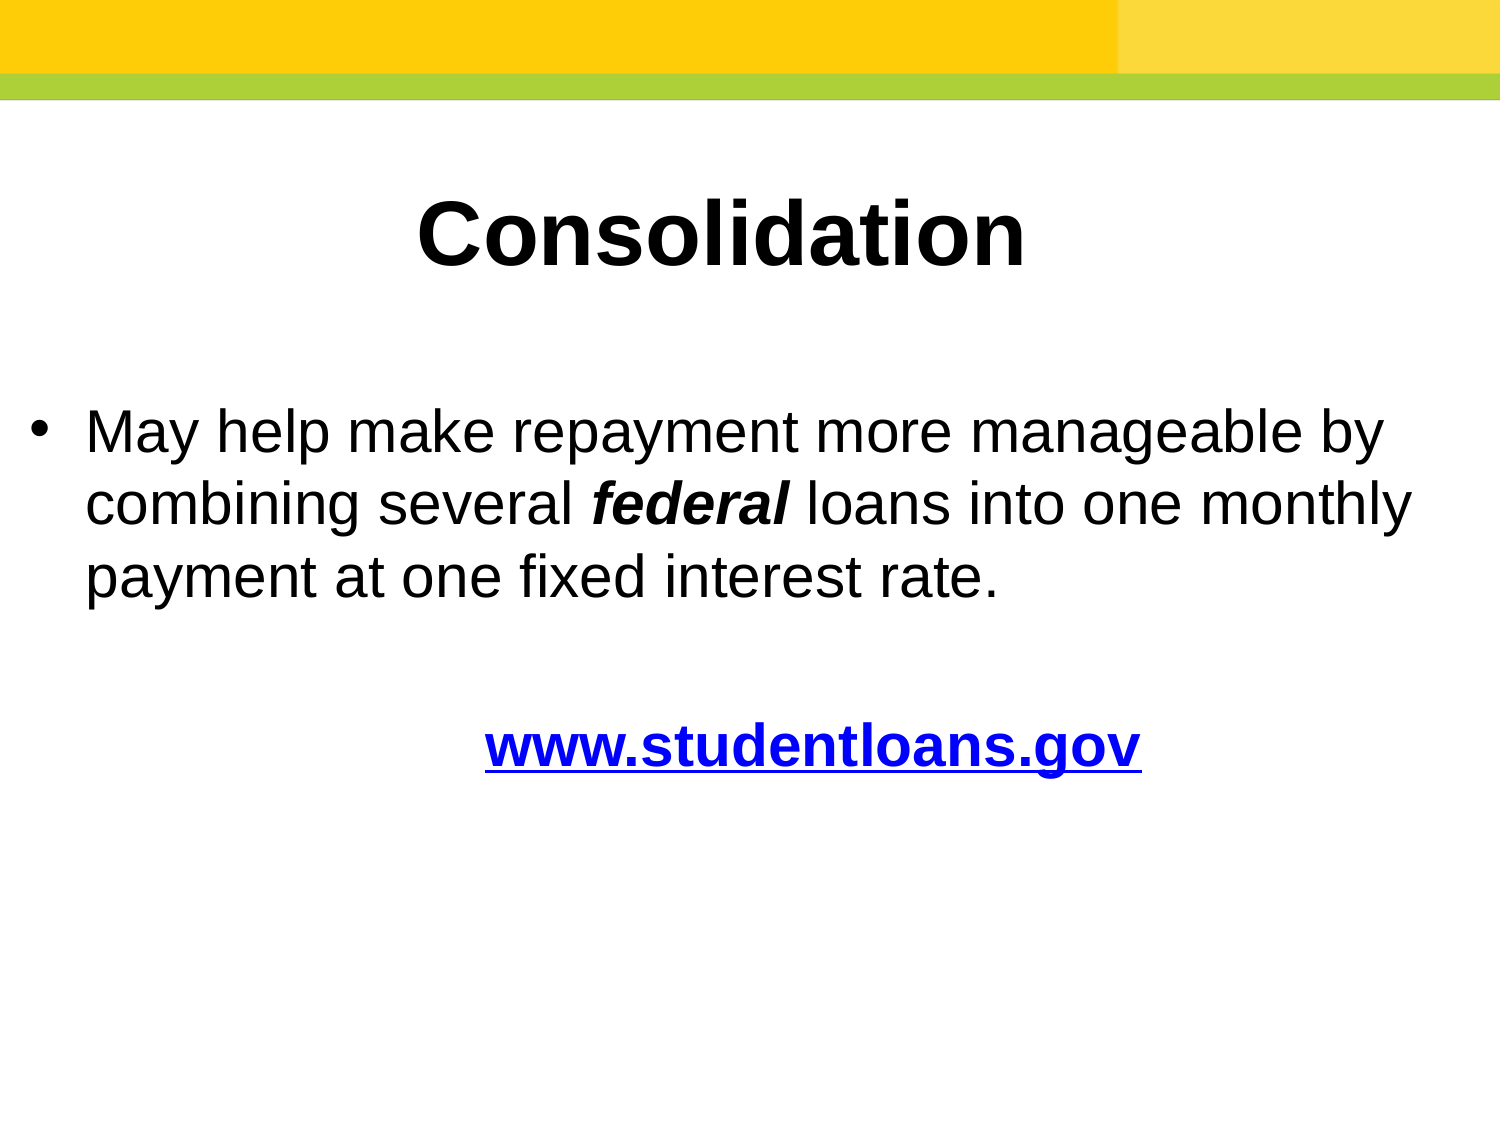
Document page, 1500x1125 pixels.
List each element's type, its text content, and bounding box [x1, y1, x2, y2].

subtitle May help make repayment more manageable by combining several federal loans into one monthly payment at one fixed interest rate. www.studentloans.gov [14, 384, 1464, 1031]
title Consolidation [141, 108, 1304, 350]
picture [0, 0, 1500, 1125]
